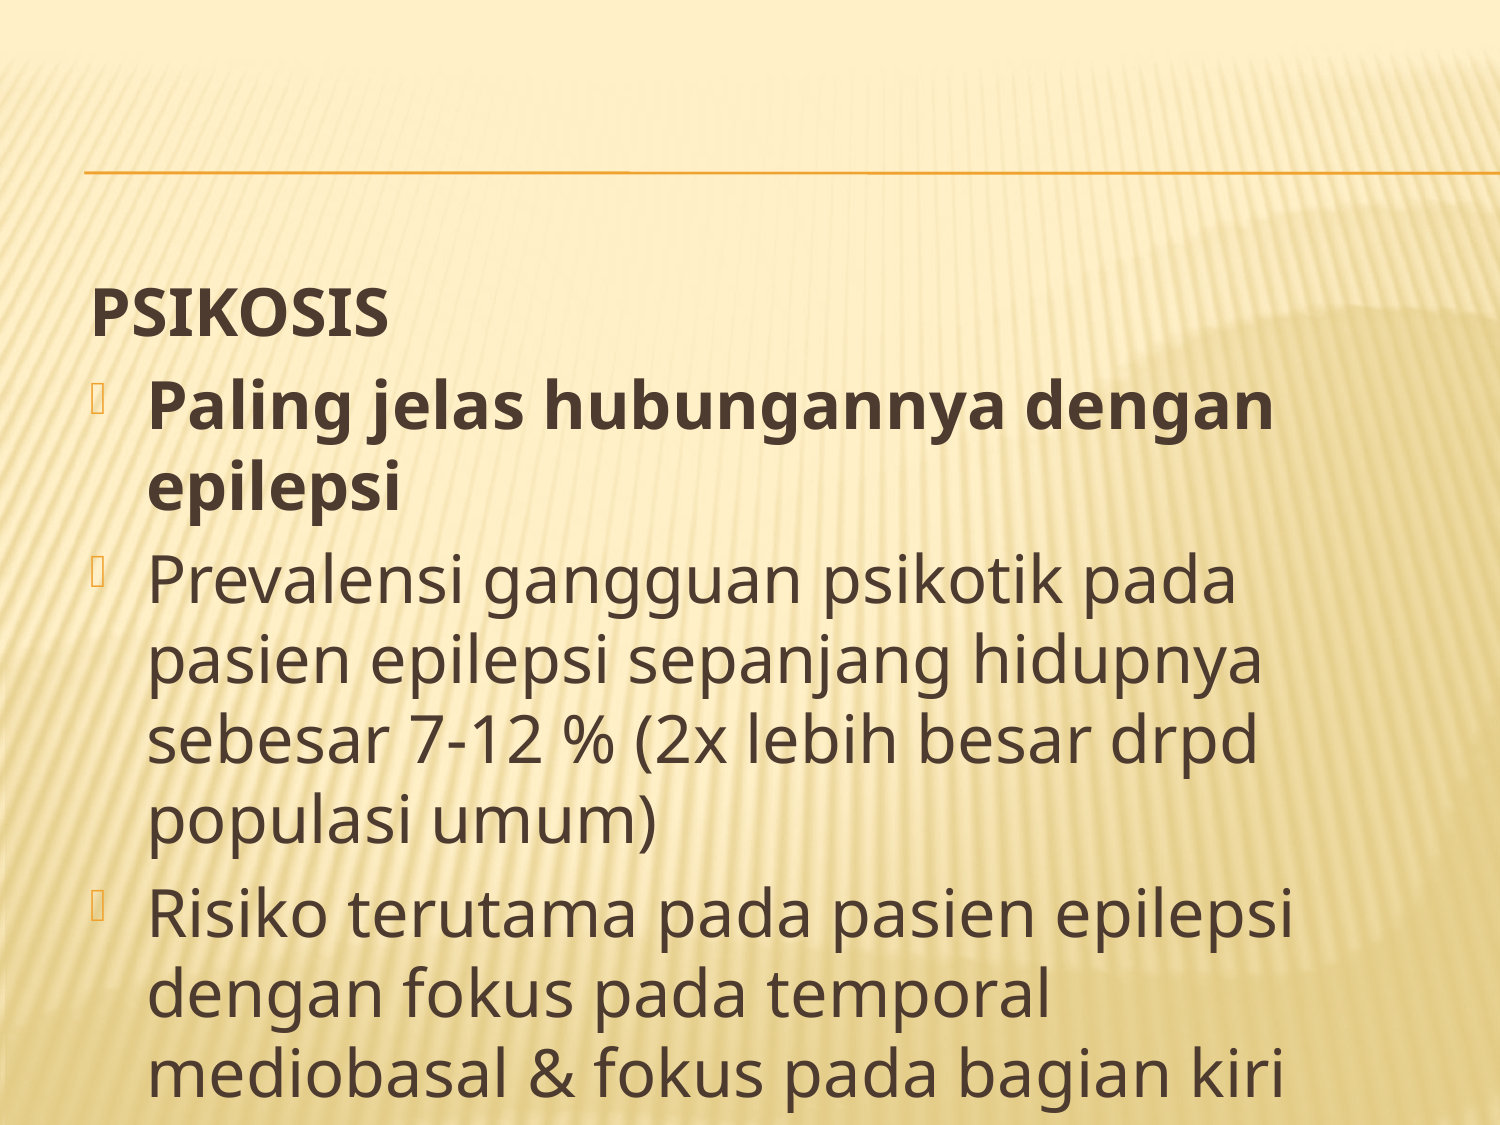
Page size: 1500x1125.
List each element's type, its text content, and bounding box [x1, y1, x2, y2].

list PSIKOSIS Paling jelas hubungannya dengan epilepsi Prevalensi gangguan psikotik pada pasien epilepsi sepanjang hidupnya sebesar 7-12 % (2x lebih besar drpd populasi umum) Risiko terutama pada pasien epilepsi dengan fokus pada temporal mediobasal & fokus pada bagian kiri [75, 262, 1425, 1125]
